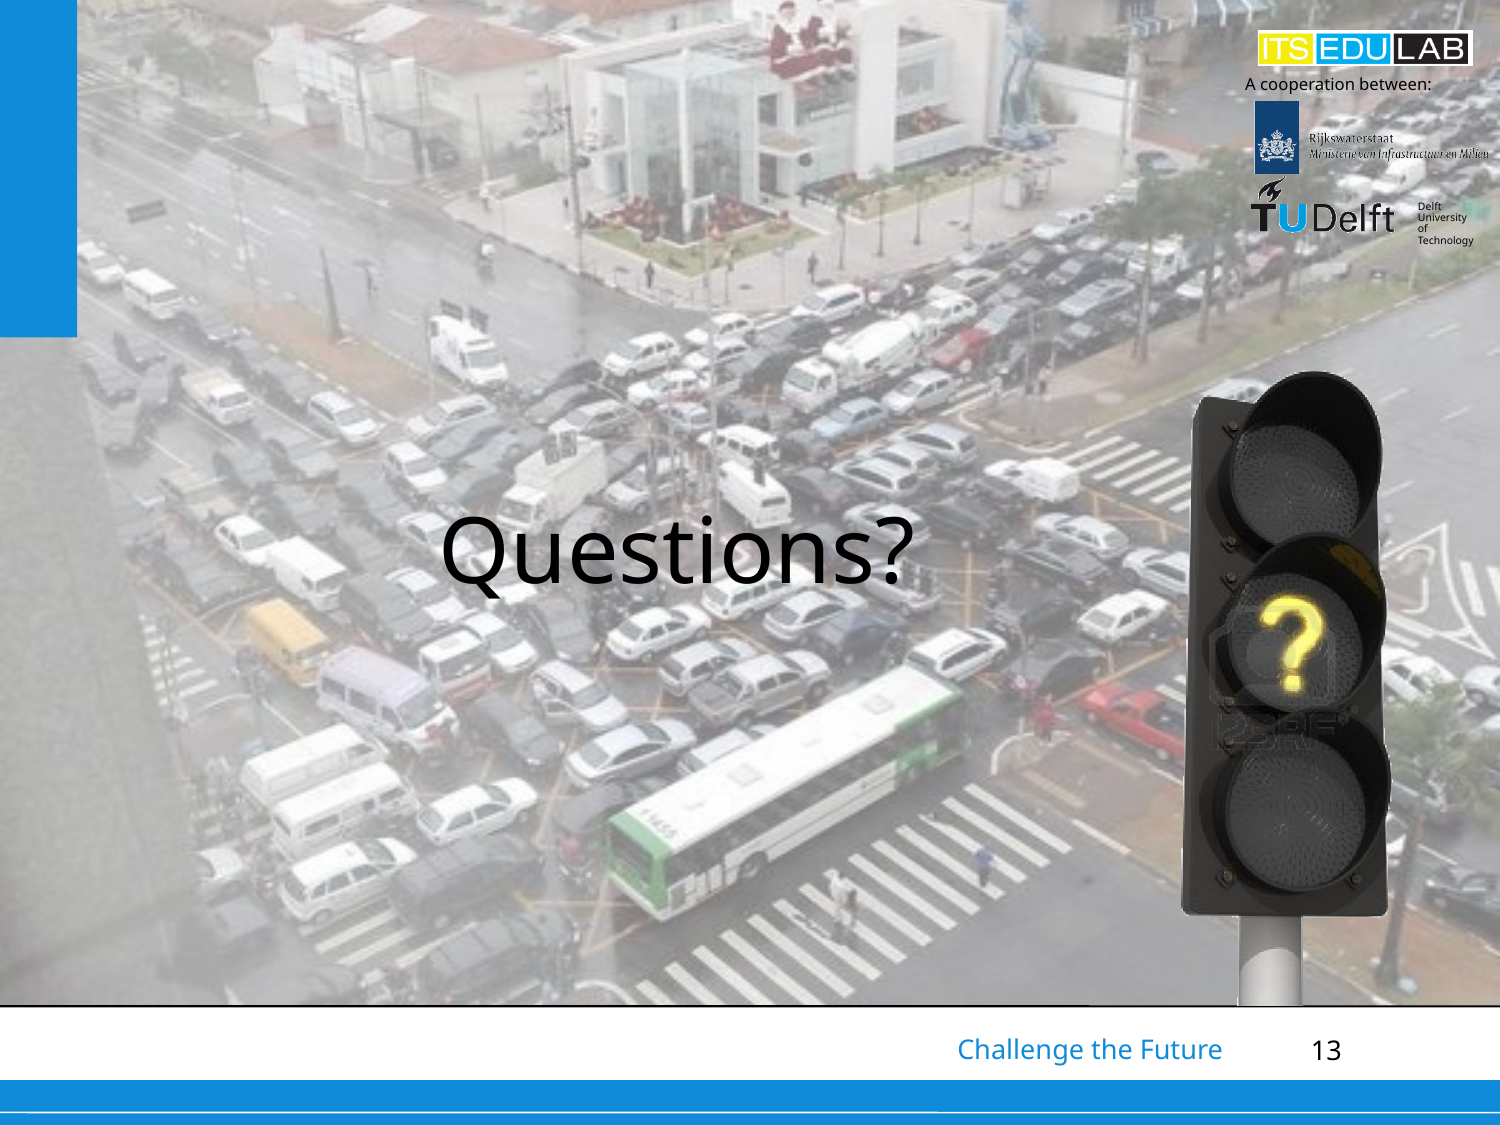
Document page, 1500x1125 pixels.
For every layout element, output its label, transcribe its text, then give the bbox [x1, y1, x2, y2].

picture [1257, 30, 1473, 66]
picture [1033, 349, 1500, 1007]
title Questions? [438, 491, 1028, 667]
picture [1251, 101, 1492, 234]
